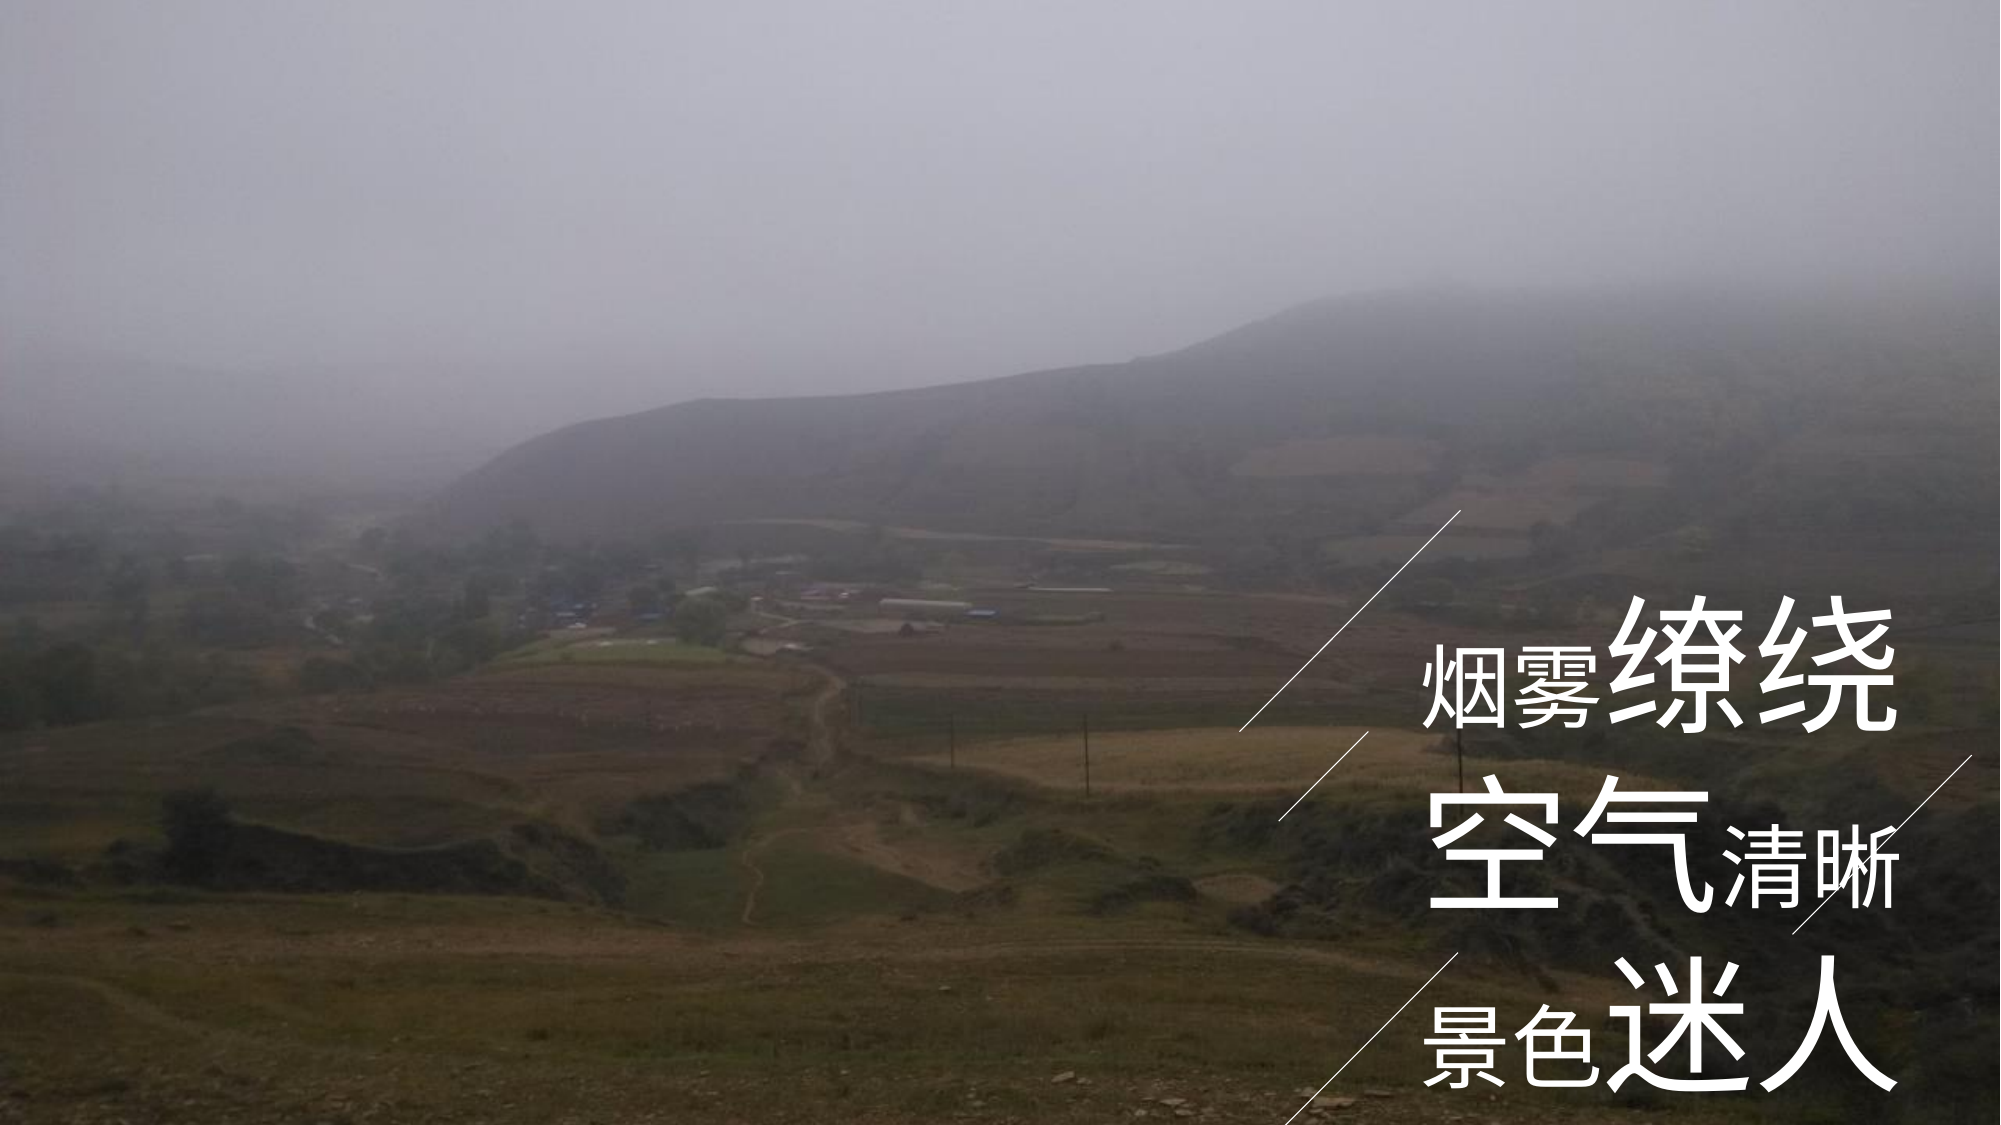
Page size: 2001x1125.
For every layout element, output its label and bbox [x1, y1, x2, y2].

text_box [1239, 510, 1461, 732]
text_box [1792, 755, 1972, 935]
text_box [1278, 952, 1458, 1125]
picture [0, 0, 2000, 1125]
text_box [1278, 731, 1369, 822]
